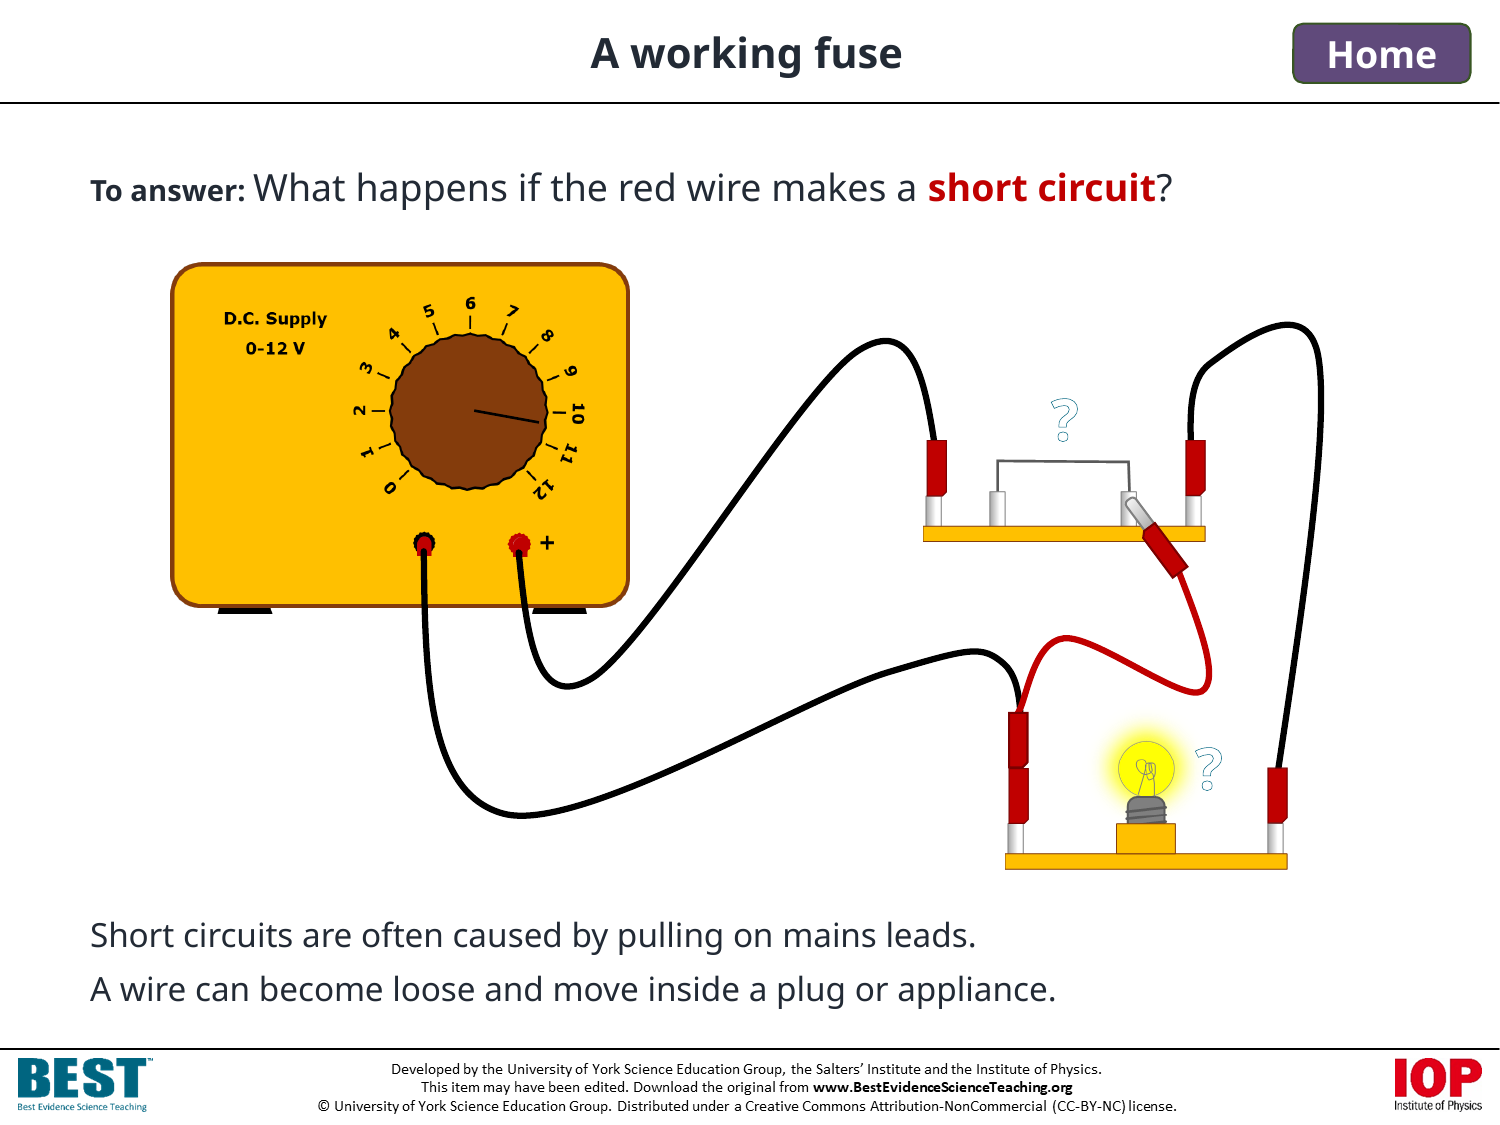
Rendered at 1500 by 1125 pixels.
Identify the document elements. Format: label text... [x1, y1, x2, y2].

text_box A working fuse [23, 4, 1471, 99]
text_box Home [1292, 22, 1472, 84]
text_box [170, 262, 1322, 872]
picture [0, 102, 1500, 1125]
